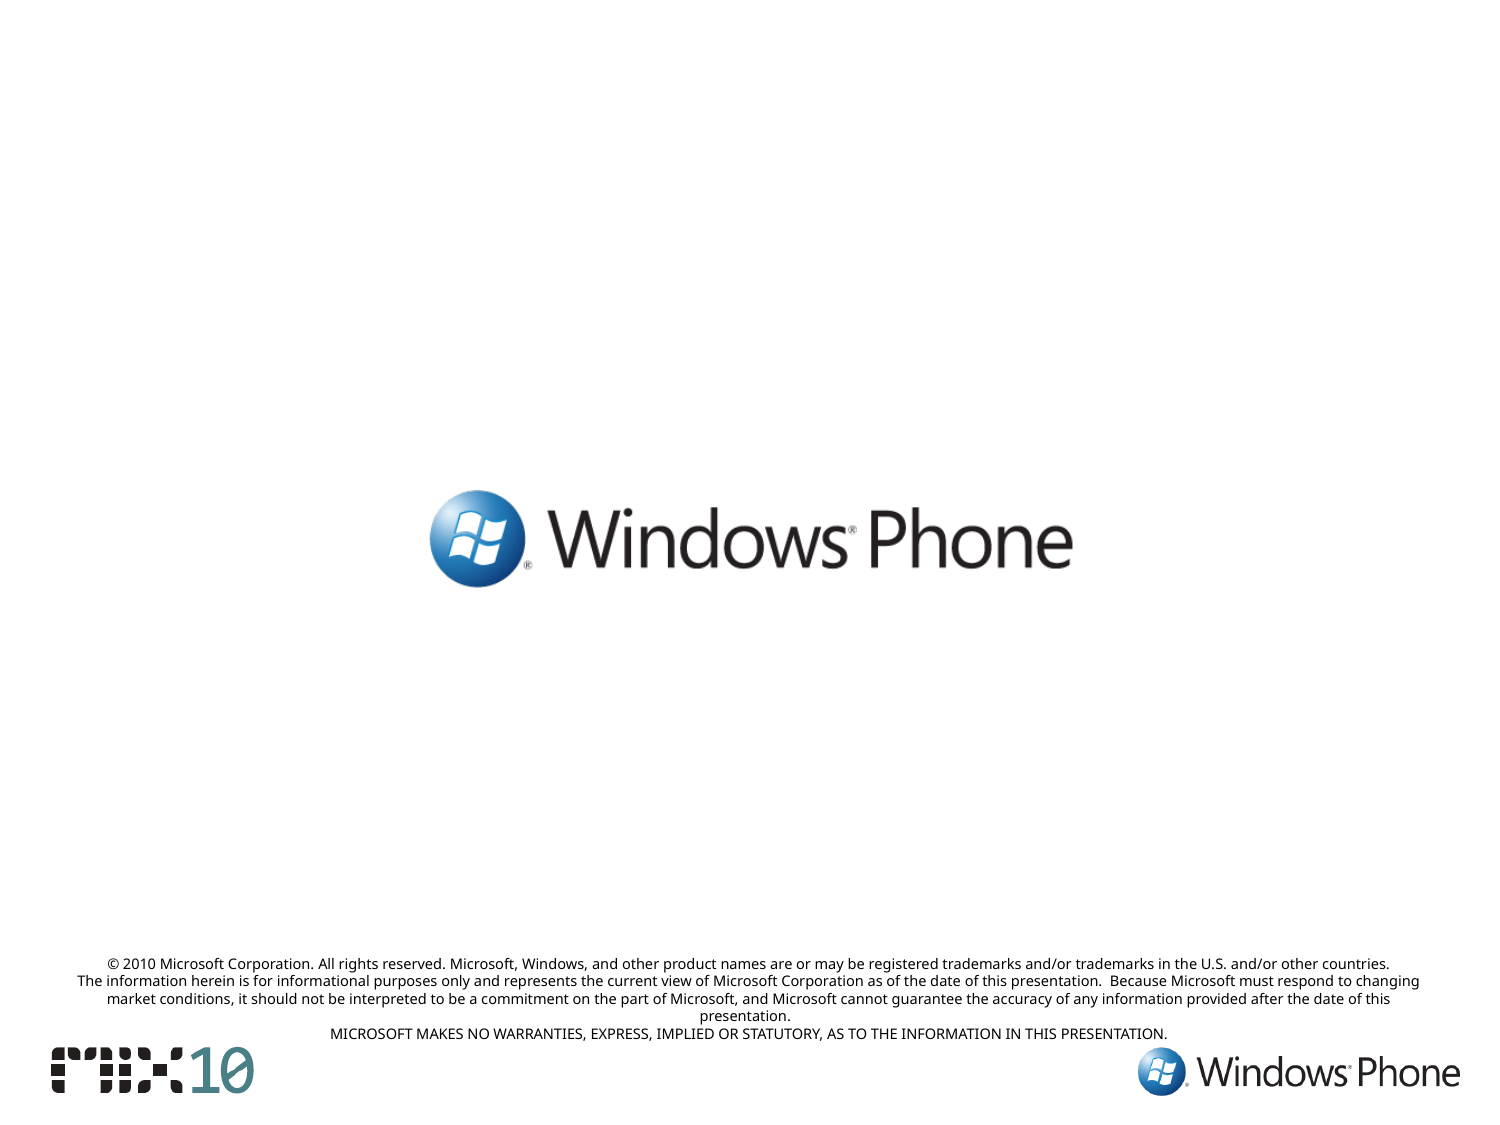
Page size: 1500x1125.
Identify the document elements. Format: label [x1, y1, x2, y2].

picture [1128, 1041, 1467, 1101]
picture [411, 478, 1087, 598]
picture [46, 1040, 257, 1101]
